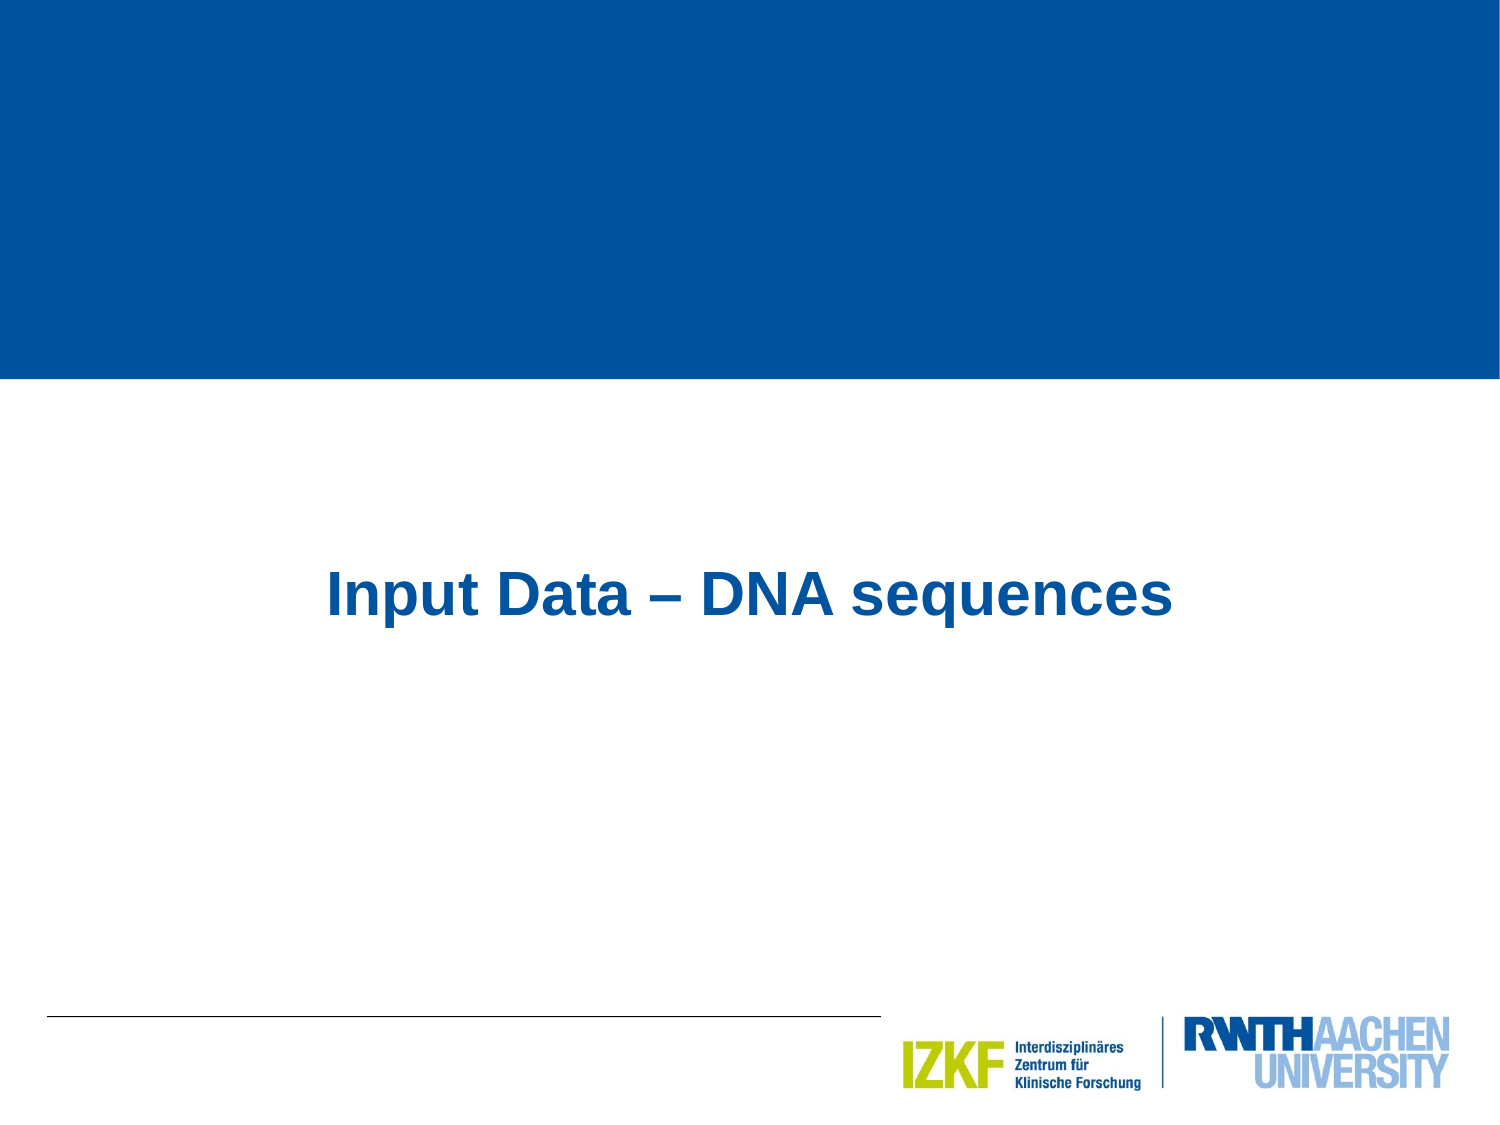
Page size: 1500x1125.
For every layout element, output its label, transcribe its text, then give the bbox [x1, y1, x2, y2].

picture [881, 981, 1471, 1123]
text_box Input Data – DNA sequences [15, 539, 1486, 629]
